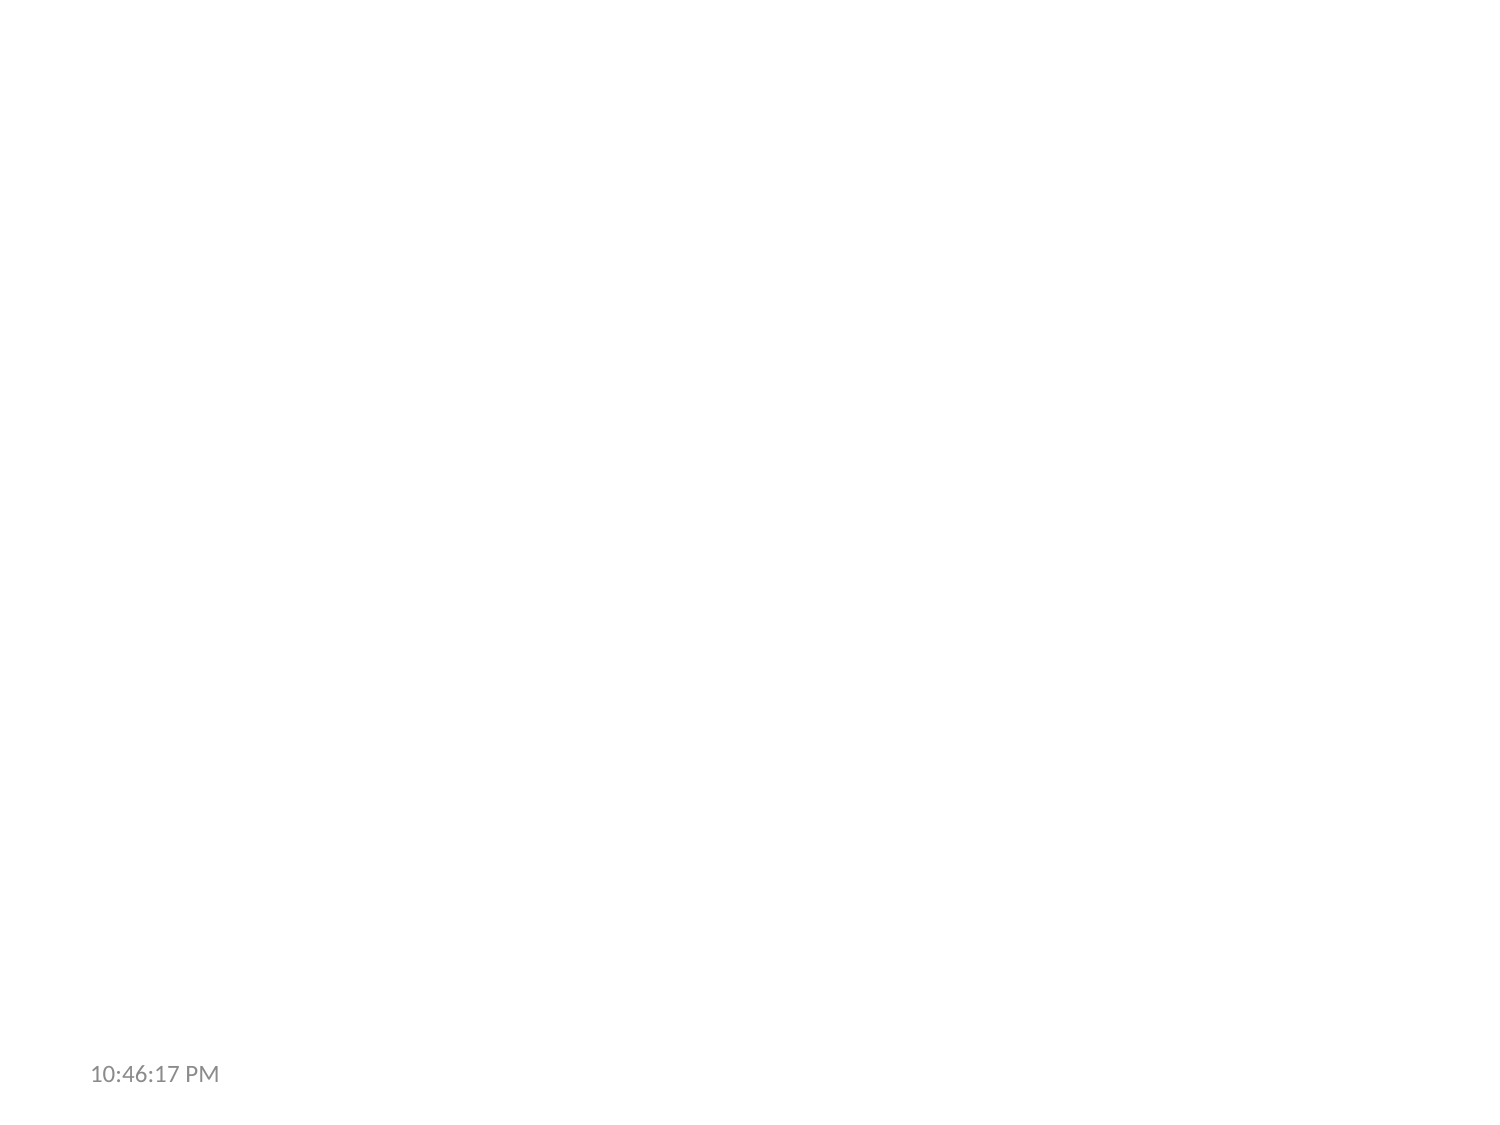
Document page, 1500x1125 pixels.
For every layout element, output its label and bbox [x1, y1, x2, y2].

slide_number [75, 1042, 425, 1103]
